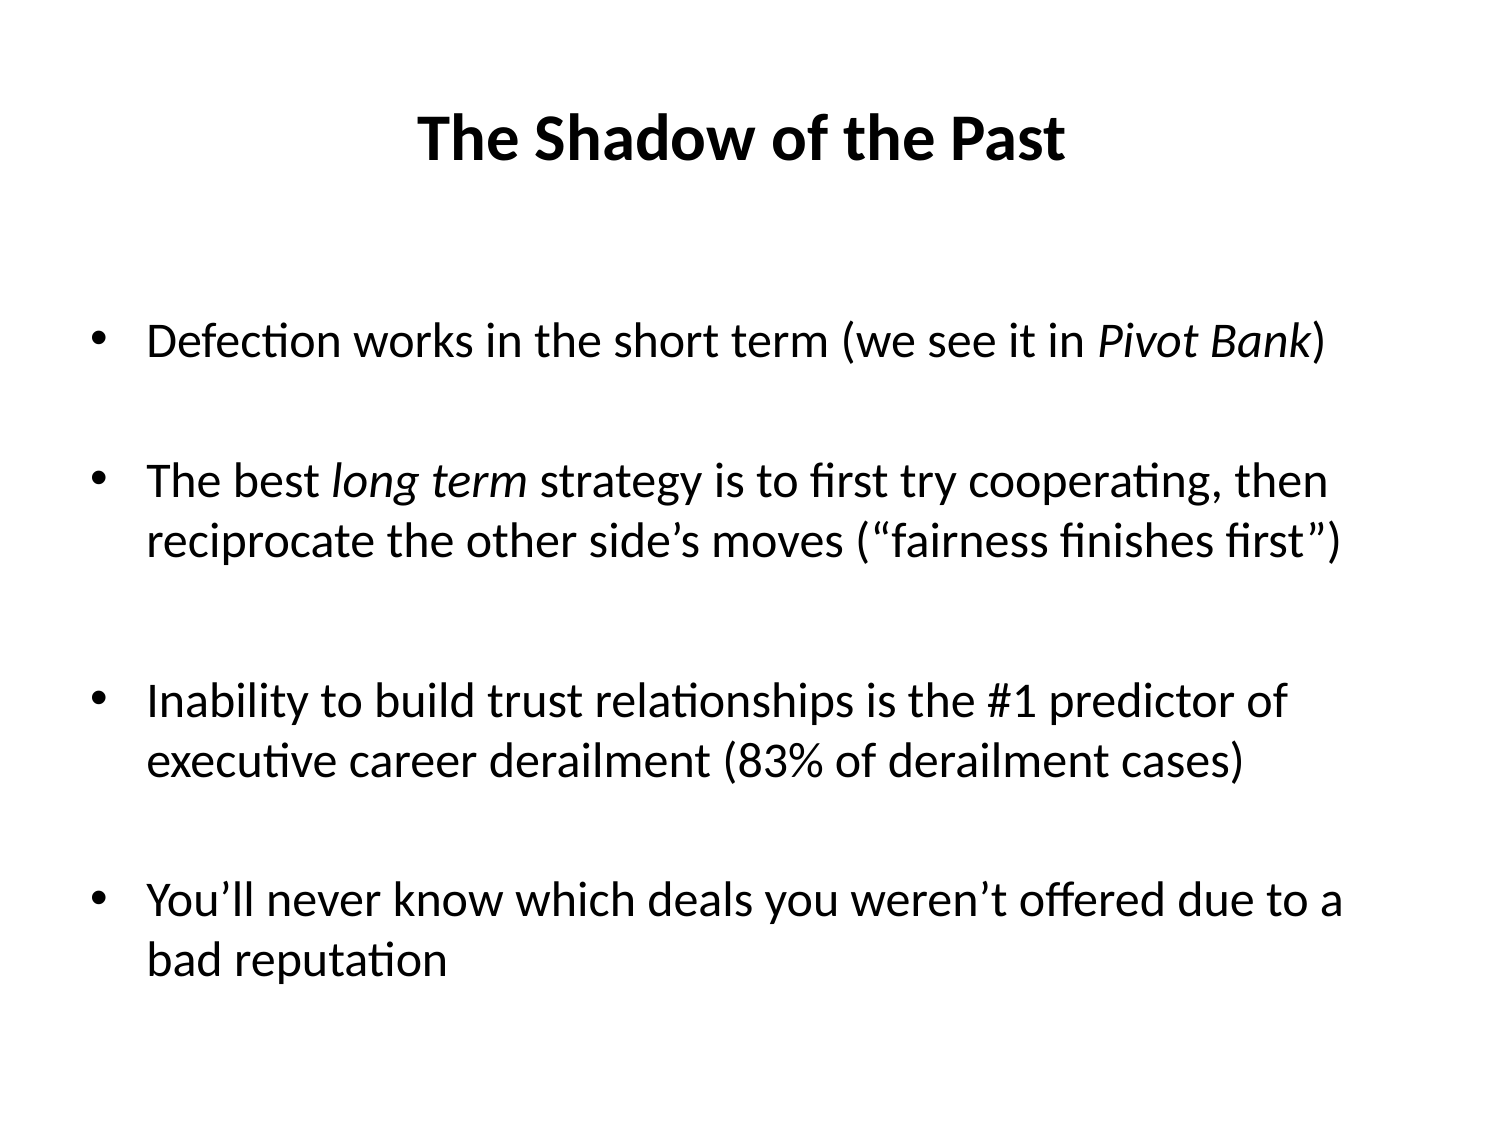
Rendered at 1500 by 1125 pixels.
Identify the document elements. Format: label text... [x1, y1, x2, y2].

title The Shadow of the Past [75, 75, 1425, 263]
list Defection works in the short term (we see it in Pivot Bank) The best long term strategy is to first try cooperating, then reciprocate the other side’s moves (“fairness finishes first”) Inability to build trust relationships is the #1 predictor of executive career derailment (83% of derailment cases) You’ll never know which deals you weren’t offered due to a bad reputation [75, 299, 1425, 1125]
